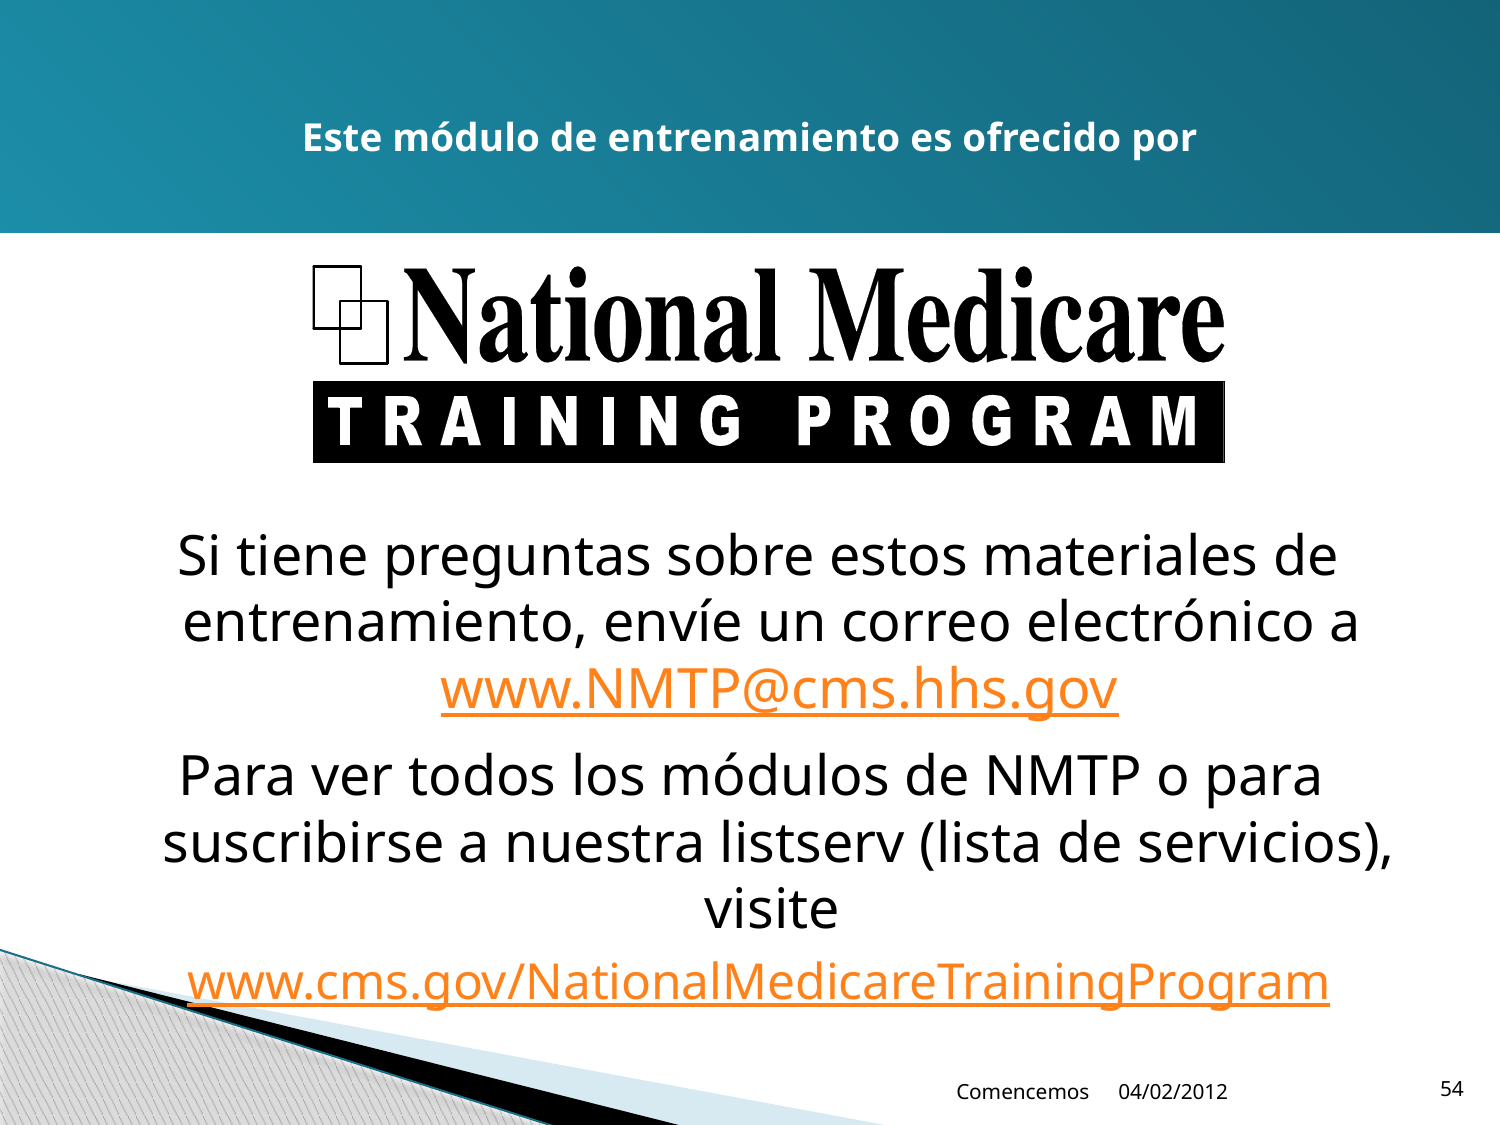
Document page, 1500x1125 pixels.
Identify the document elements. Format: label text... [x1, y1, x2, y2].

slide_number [1105, 1051, 1418, 1112]
title Este módulo de entrenamiento es ofrecido por [0, 0, 1500, 233]
slide_number 54 [1418, 1051, 1479, 1112]
list Si tiene preguntas sobre estos materiales de entrenamiento, envíe un correo electrónico a www.NMTP@cms.hhs.gov Para ver todos los módulos de NMTP o para suscribirse a nuestra listserv (lista de servicios), visite www.cms.gov/NationalMedicareTrainingProgram [75, 200, 1425, 1025]
picture [312, 262, 1226, 463]
footer Comencemos [718, 1051, 1105, 1112]
